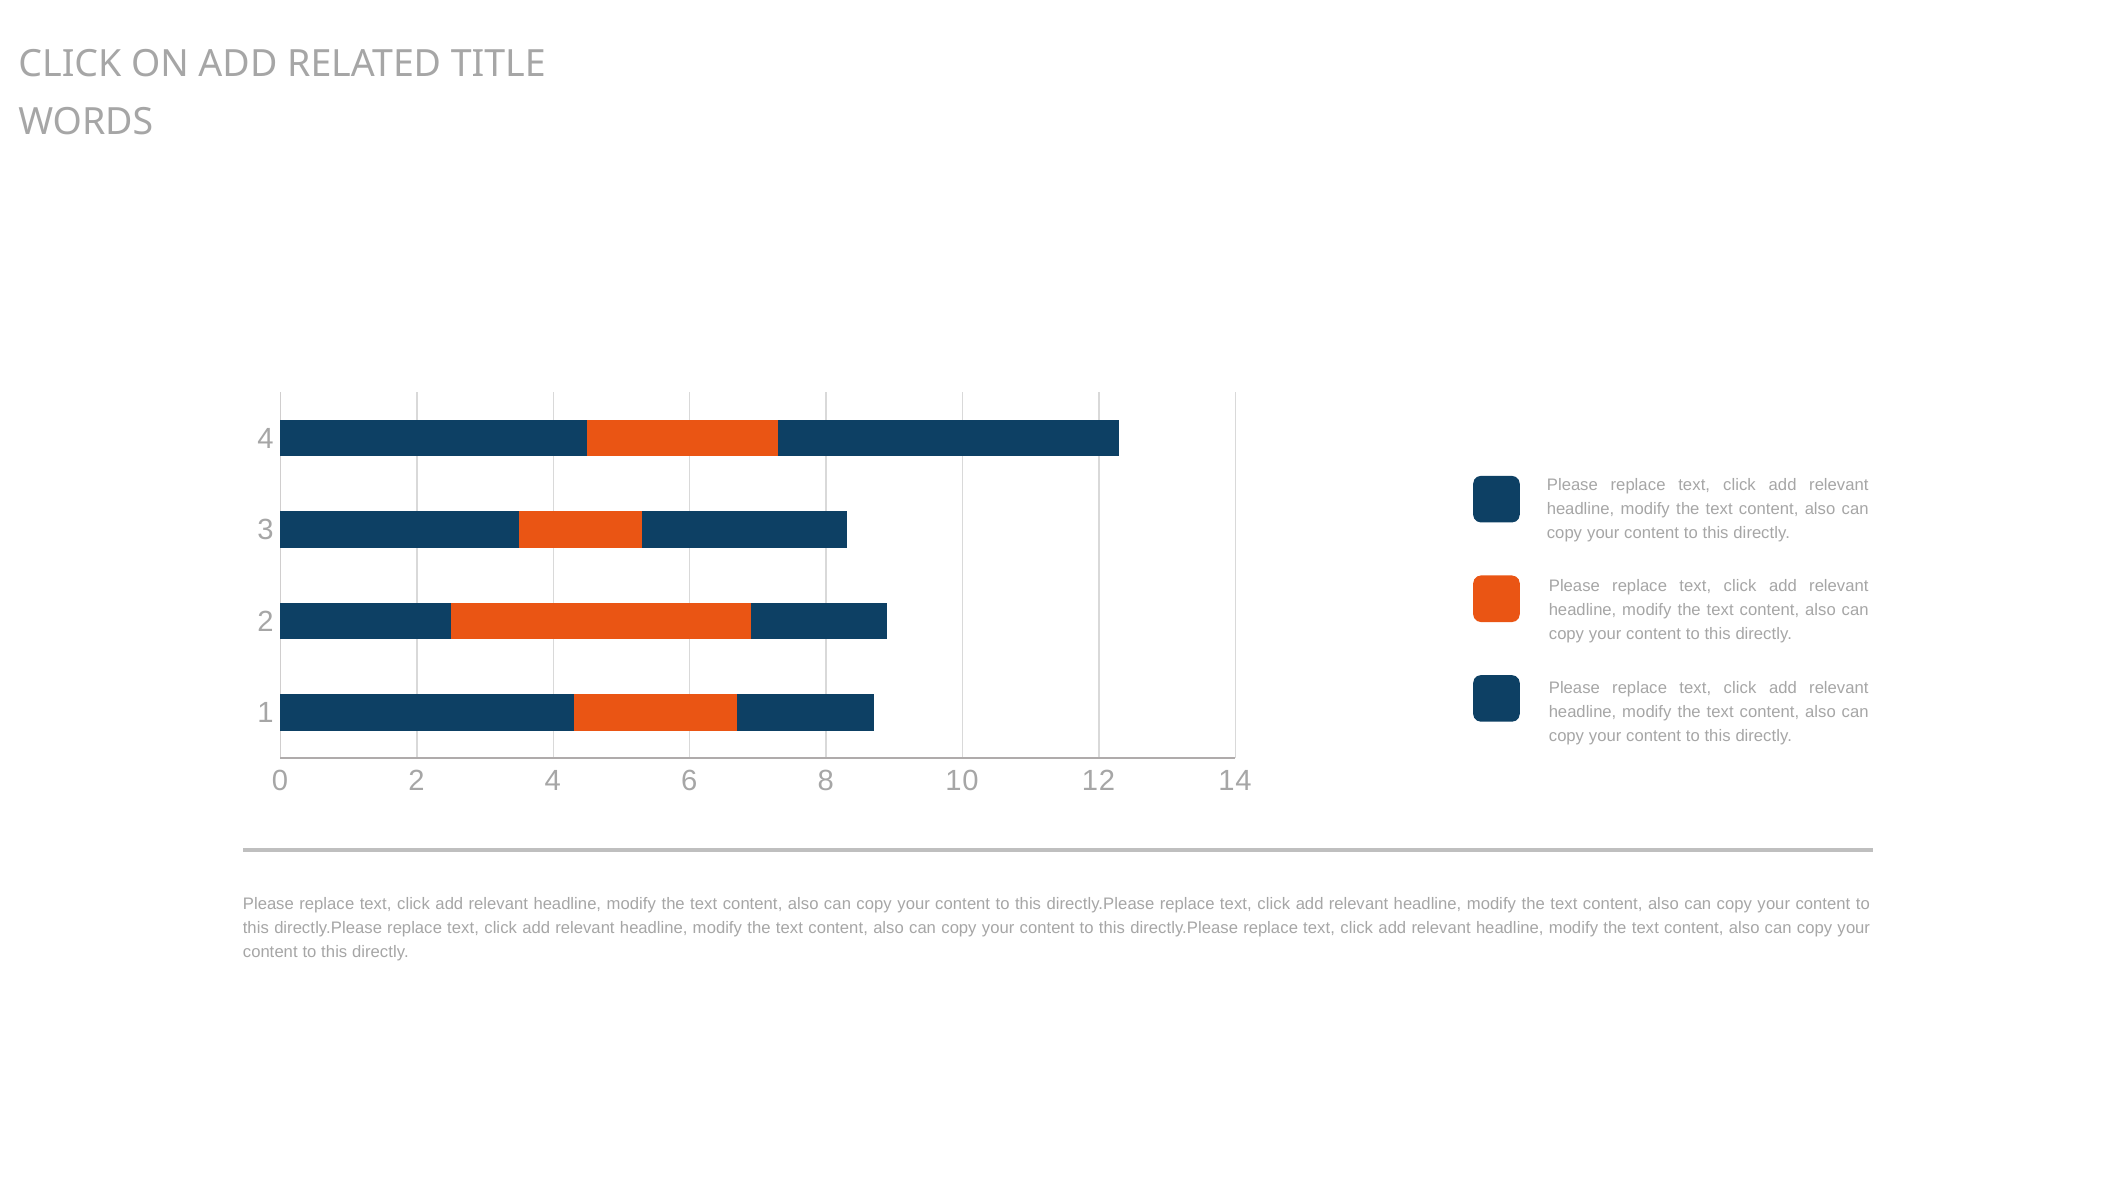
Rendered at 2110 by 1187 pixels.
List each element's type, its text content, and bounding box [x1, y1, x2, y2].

text_box [1472, 474, 1521, 524]
chart [236, 384, 1274, 806]
text_box CLICK ON ADD RELATED TITLE WORDS [3, 18, 595, 150]
text_box [1472, 574, 1521, 624]
text_box Please replace text, click add relevant headline, modify the text content, also can copy your content to this directly. [1548, 672, 1869, 745]
text_box Please replace text, click add relevant headline, modify the text content, also can copy your content to this directly.Please replace text, click add relevant headline, modify the text content, also can copy your content to this directly.Please replace text, click add relevant headline, modify the text content, also can copy your content to this directly.Please replace text, click add relevant headline, modify the text content, also can copy your content to this directly. [243, 888, 1873, 961]
text_box Please replace text, click add relevant headline, modify the text content, also can copy your content to this directly. [1548, 571, 1869, 644]
text_box Please replace text, click add relevant headline, modify the text content, also can copy your content to this directly. [1546, 469, 1870, 542]
text_box [1472, 674, 1521, 723]
